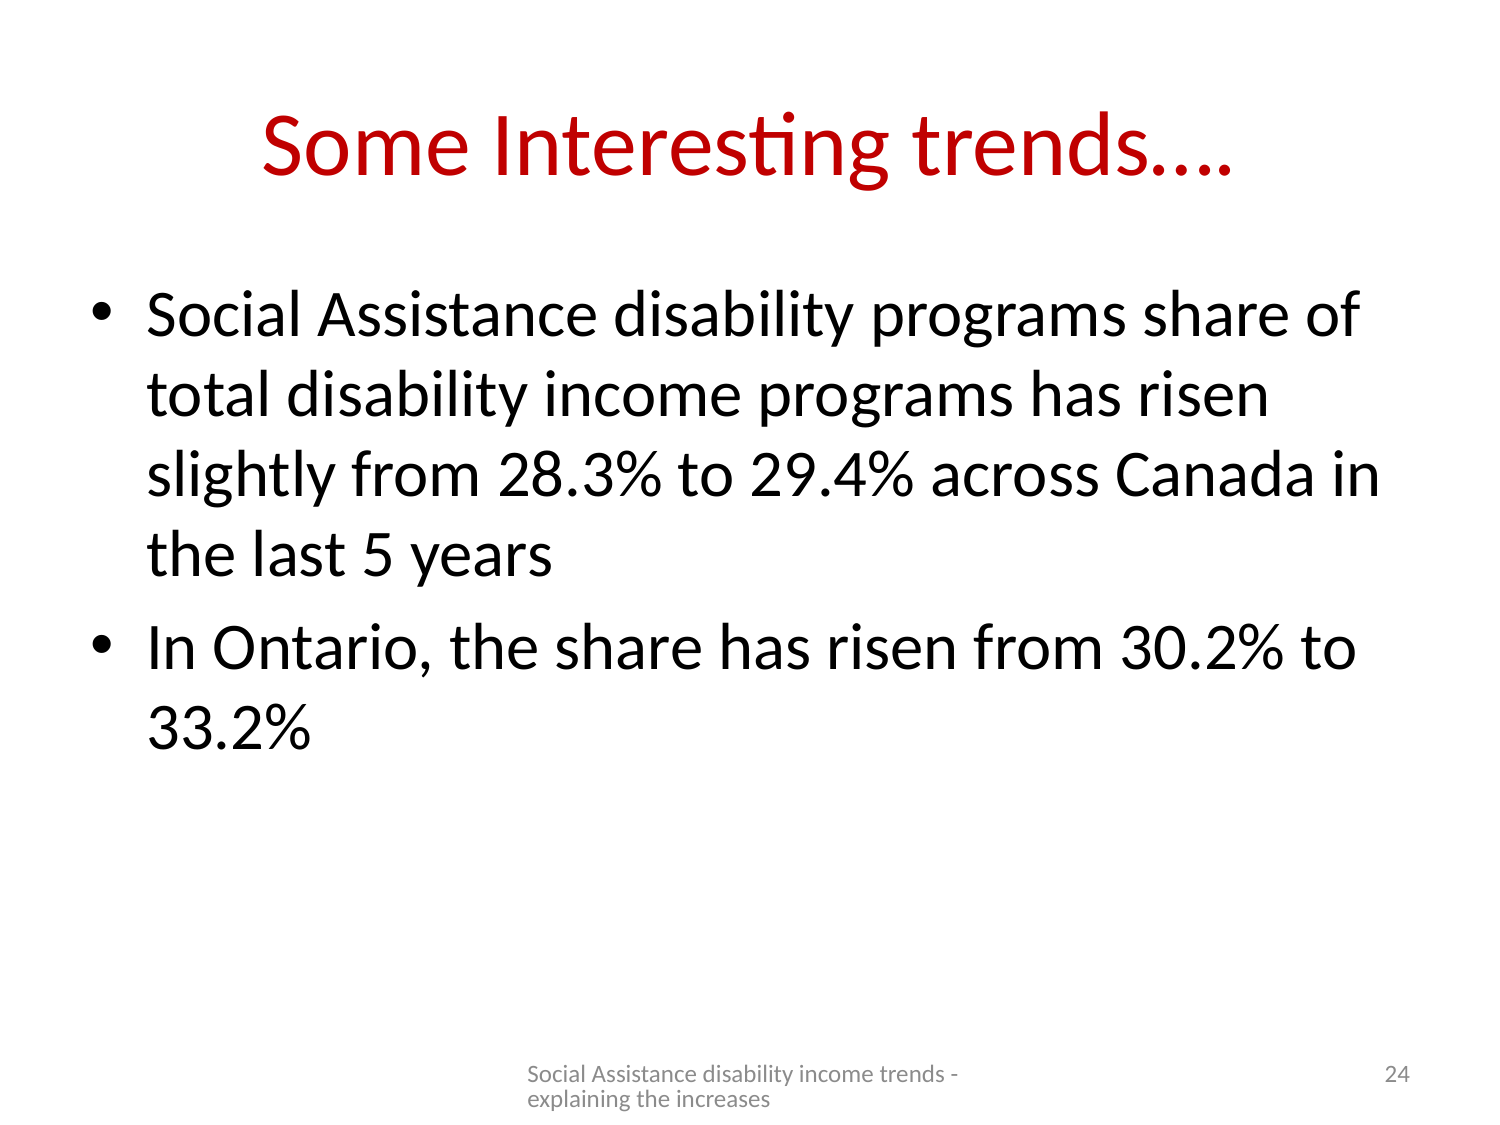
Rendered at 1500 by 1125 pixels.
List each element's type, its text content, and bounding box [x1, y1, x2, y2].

slide_number 24 [1074, 1042, 1425, 1103]
list Social Assistance disability programs share of total disability income programs has risen slightly from 28.3% to 29.4% across Canada in the last 5 years In Ontario, the share has risen from 30.2% to 33.2% [75, 262, 1425, 1005]
footer Social Assistance disability income trends - explaining the increases [512, 1042, 988, 1103]
title Some Interesting trends…. [75, 45, 1425, 233]
